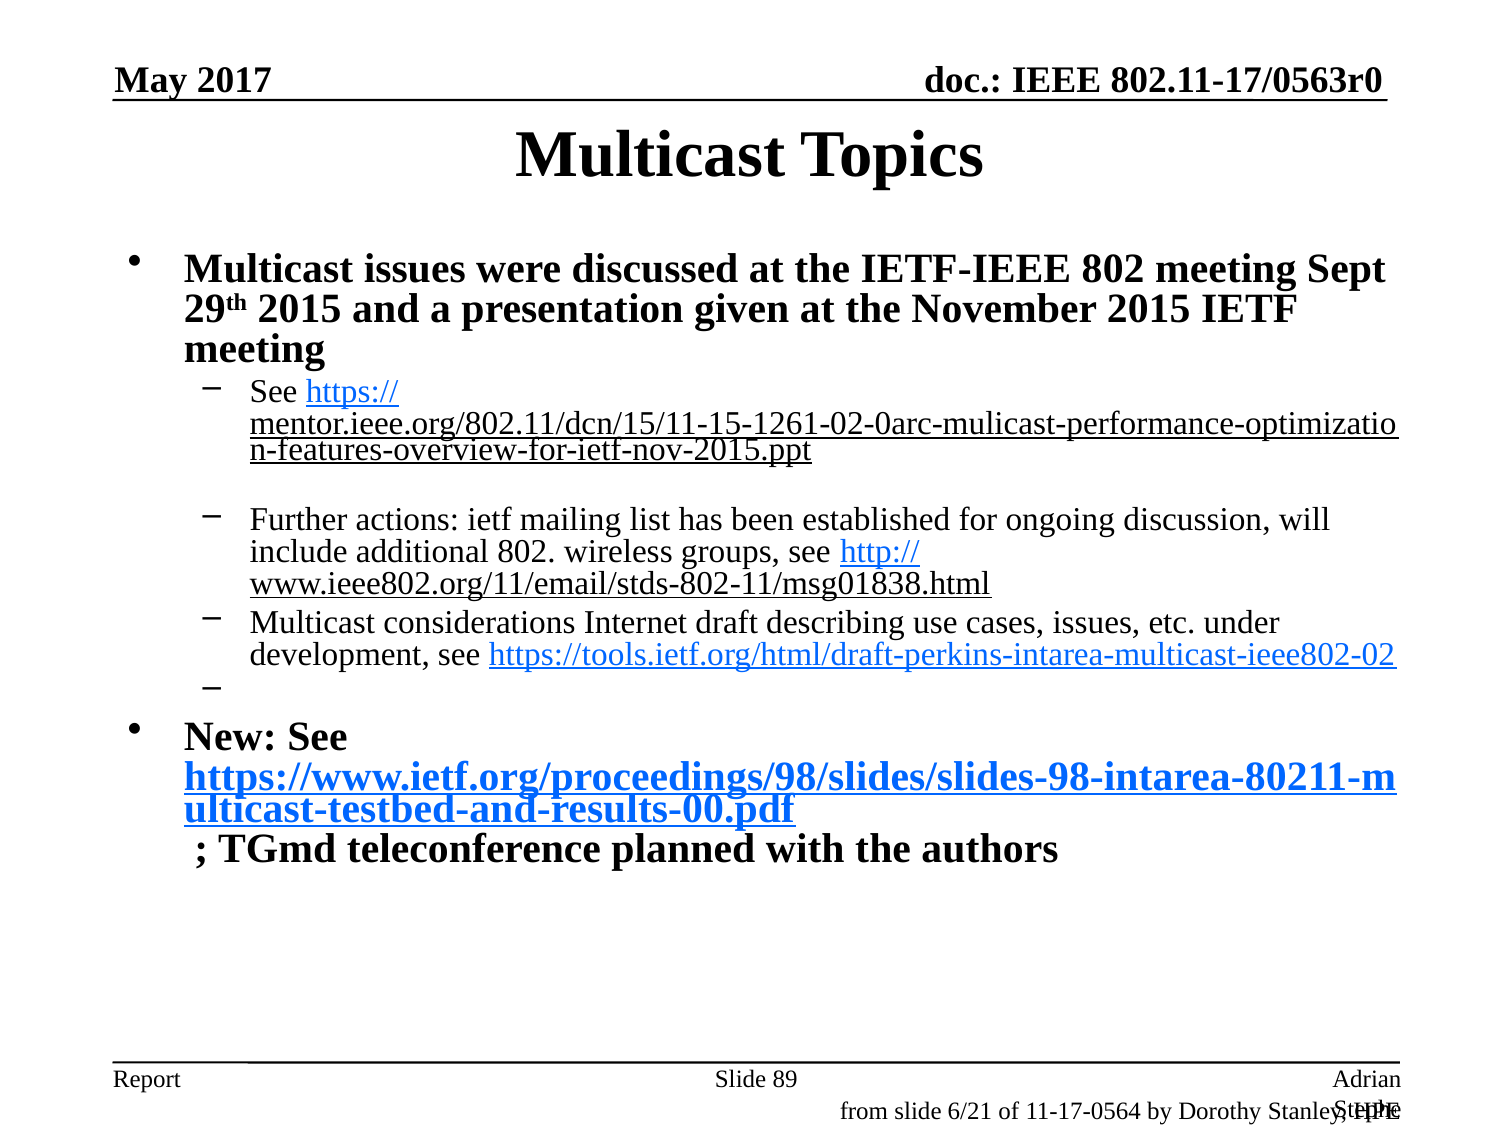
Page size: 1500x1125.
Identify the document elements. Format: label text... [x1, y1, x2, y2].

slide_number Slide 89 [711, 1061, 801, 1087]
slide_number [114, 54, 374, 101]
title Multicast Topics [112, 62, 1388, 212]
footer Adrian Stephens, Intel Corporation [1324, 1061, 1402, 1087]
list Multicast issues were discussed at the IETF-IEEE 802 meeting Sept 29th 2015 and a presentation given at the November 2015 IETF meeting See https://mentor.ieee.org/802.11/dcn/15/11-15-1261-02-0arc-mulicast-performance-optimization-features-overview-for-ietf-nov-2015.ppt Further actions: ietf mailing list has been established for ongoing discussion, will include additional 802. wireless groups, see http://www.ieee802.org/11/email/stds-802-11/msg01838.html Multicast considerations Internet draft describing use cases, issues, etc. under development, see https://tools.ietf.org/html/draft-perkins-intarea-multicast-ieee802-02 New: See https://www.ietf.org/proceedings/98/slides/slides-98-intarea-80211-multicast-testbed-and-results-00.pdf ; TGmd teleconference planned with the authors [112, 212, 1425, 1050]
text_box from slide 6/21 of 11-17-0564 by Dorothy Stanley, HPE [343, 1087, 1417, 1125]
